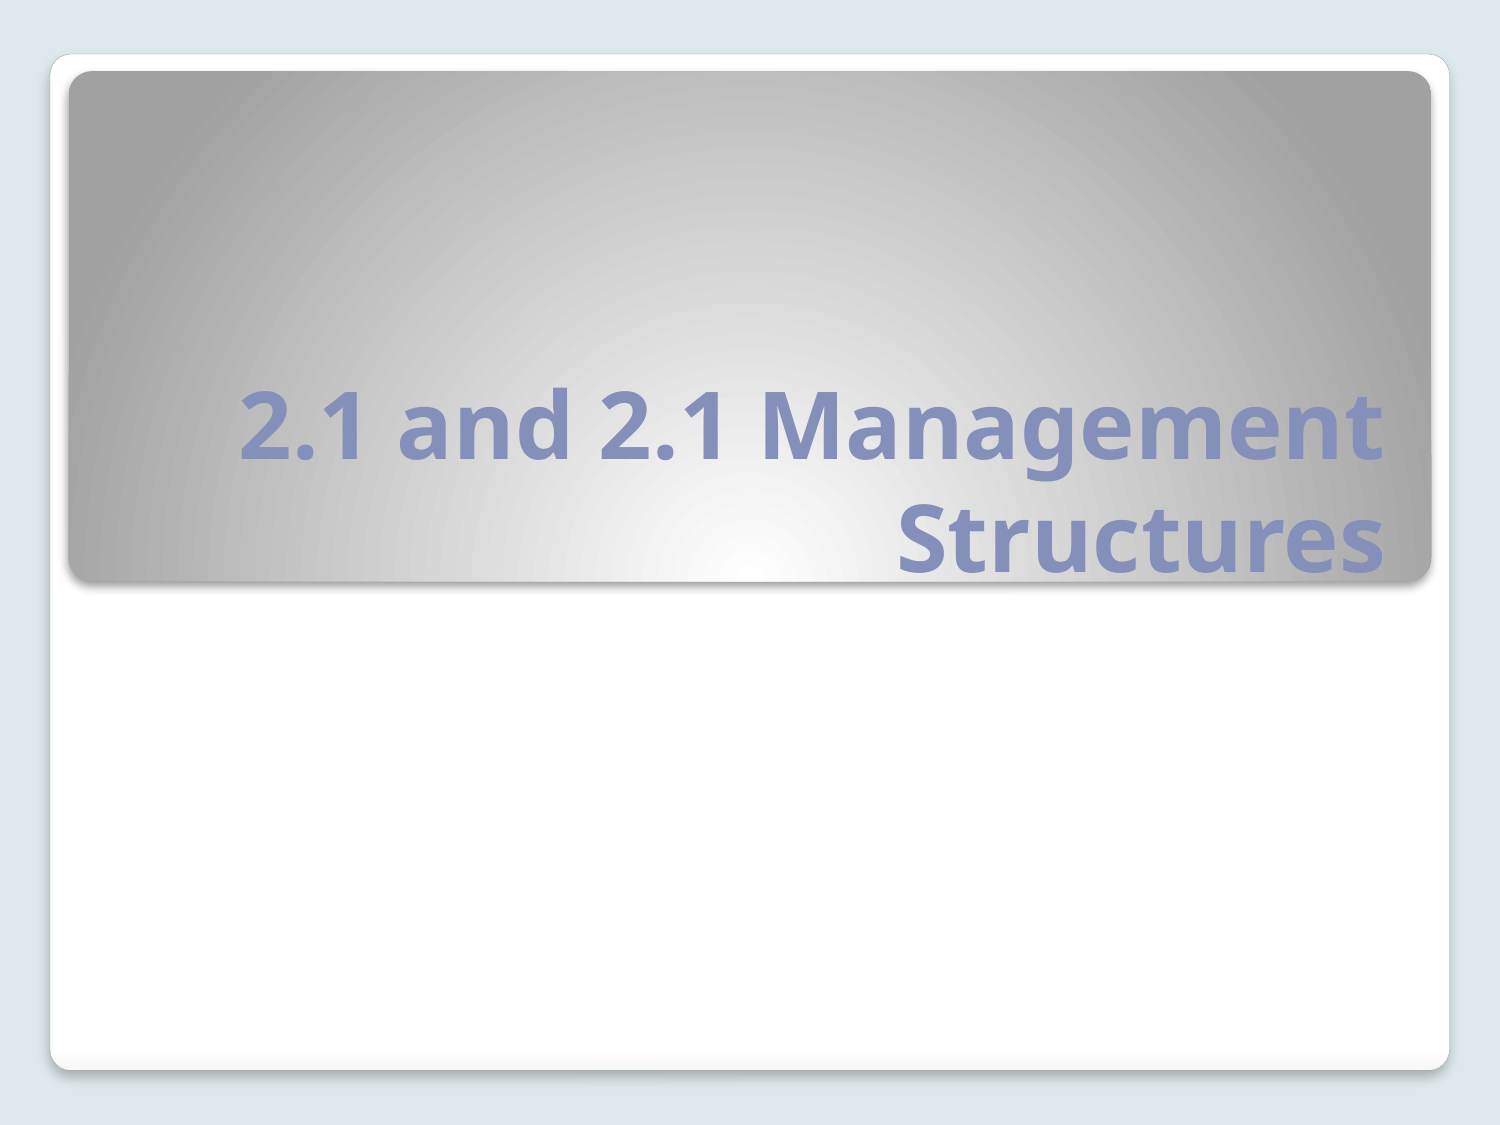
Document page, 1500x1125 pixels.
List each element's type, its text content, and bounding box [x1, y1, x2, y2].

title 2.1 and 2.1 Management Structures [118, 298, 1394, 599]
